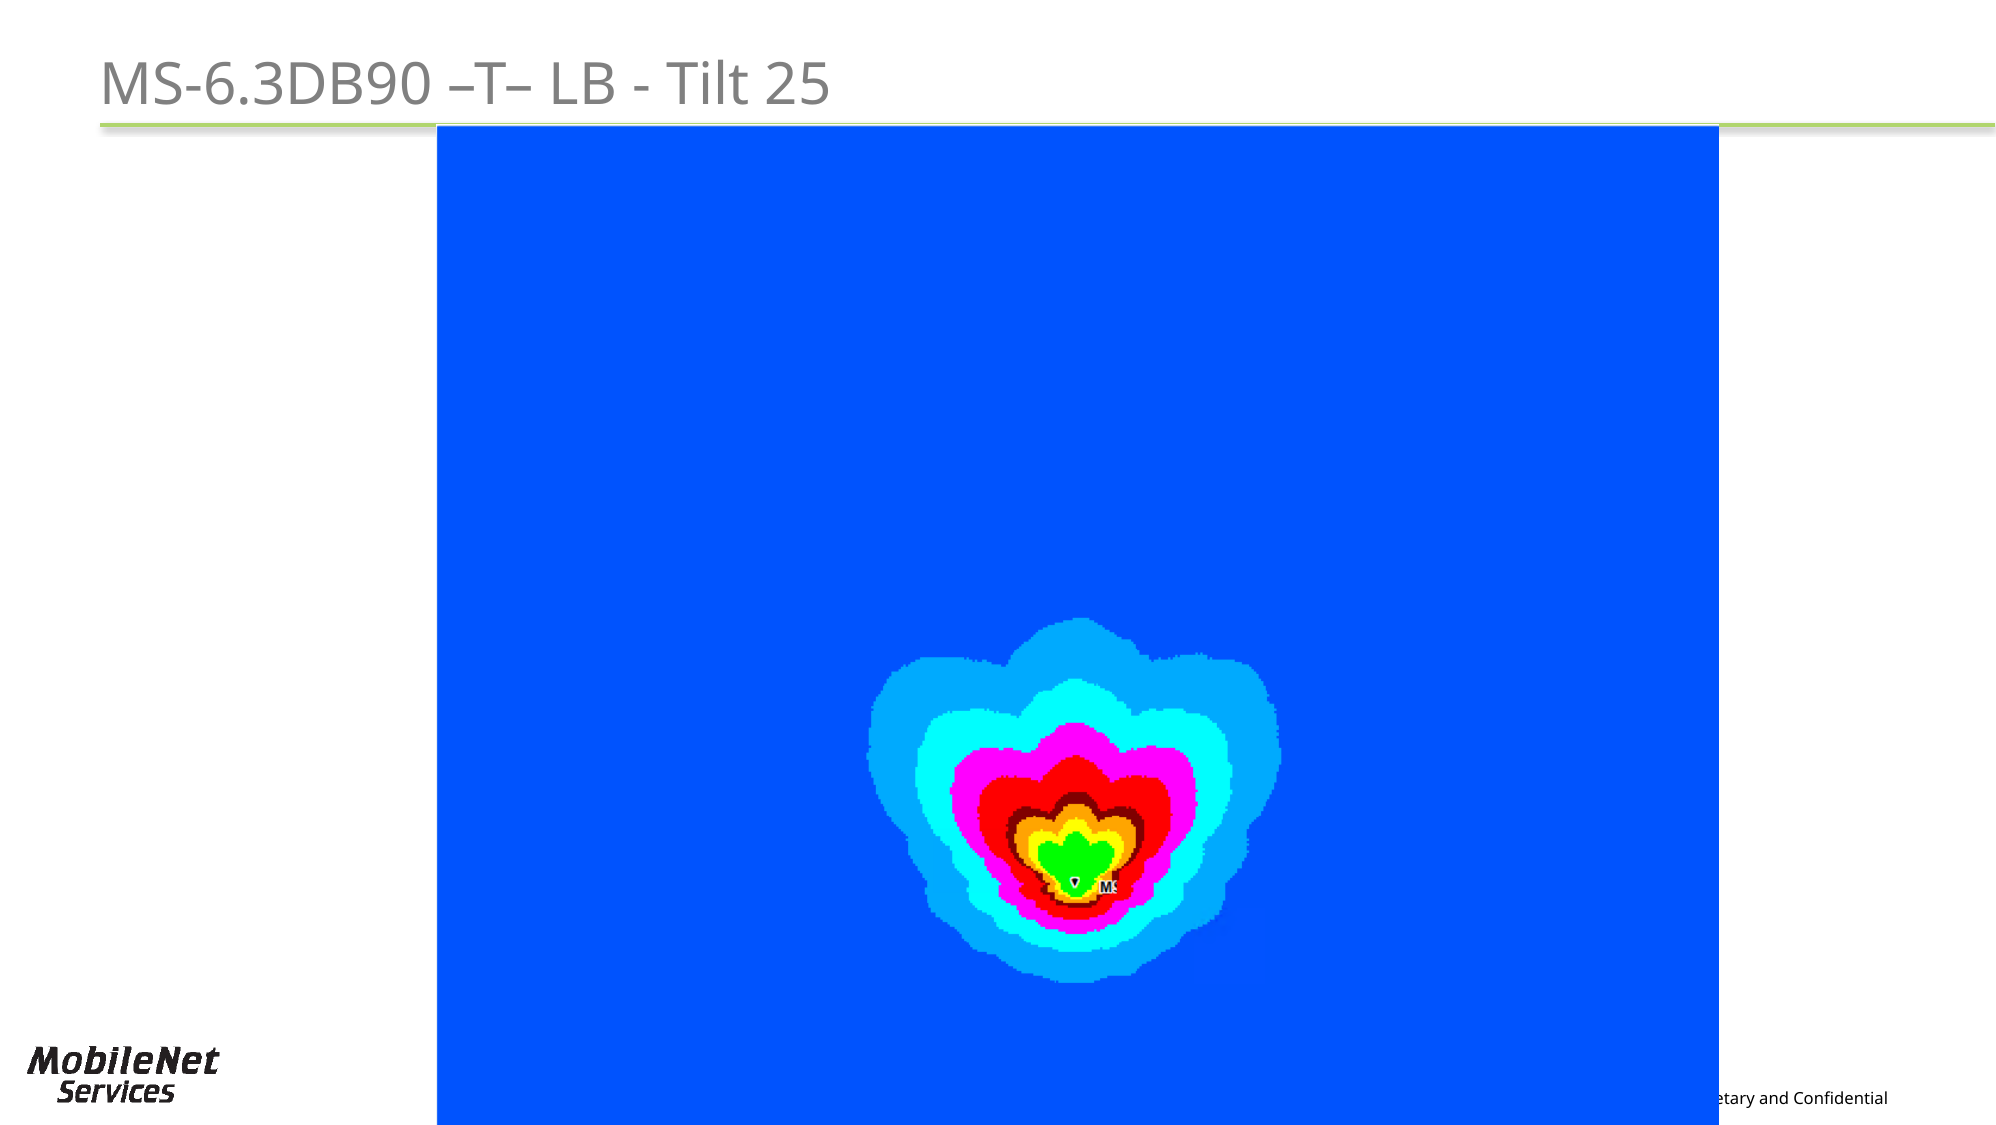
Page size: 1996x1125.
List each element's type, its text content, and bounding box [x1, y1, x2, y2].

picture [19, 1037, 226, 1113]
title MS-6.3DB90 –T– LB - Tilt 25 [85, 0, 1881, 175]
picture [436, 124, 1720, 1125]
